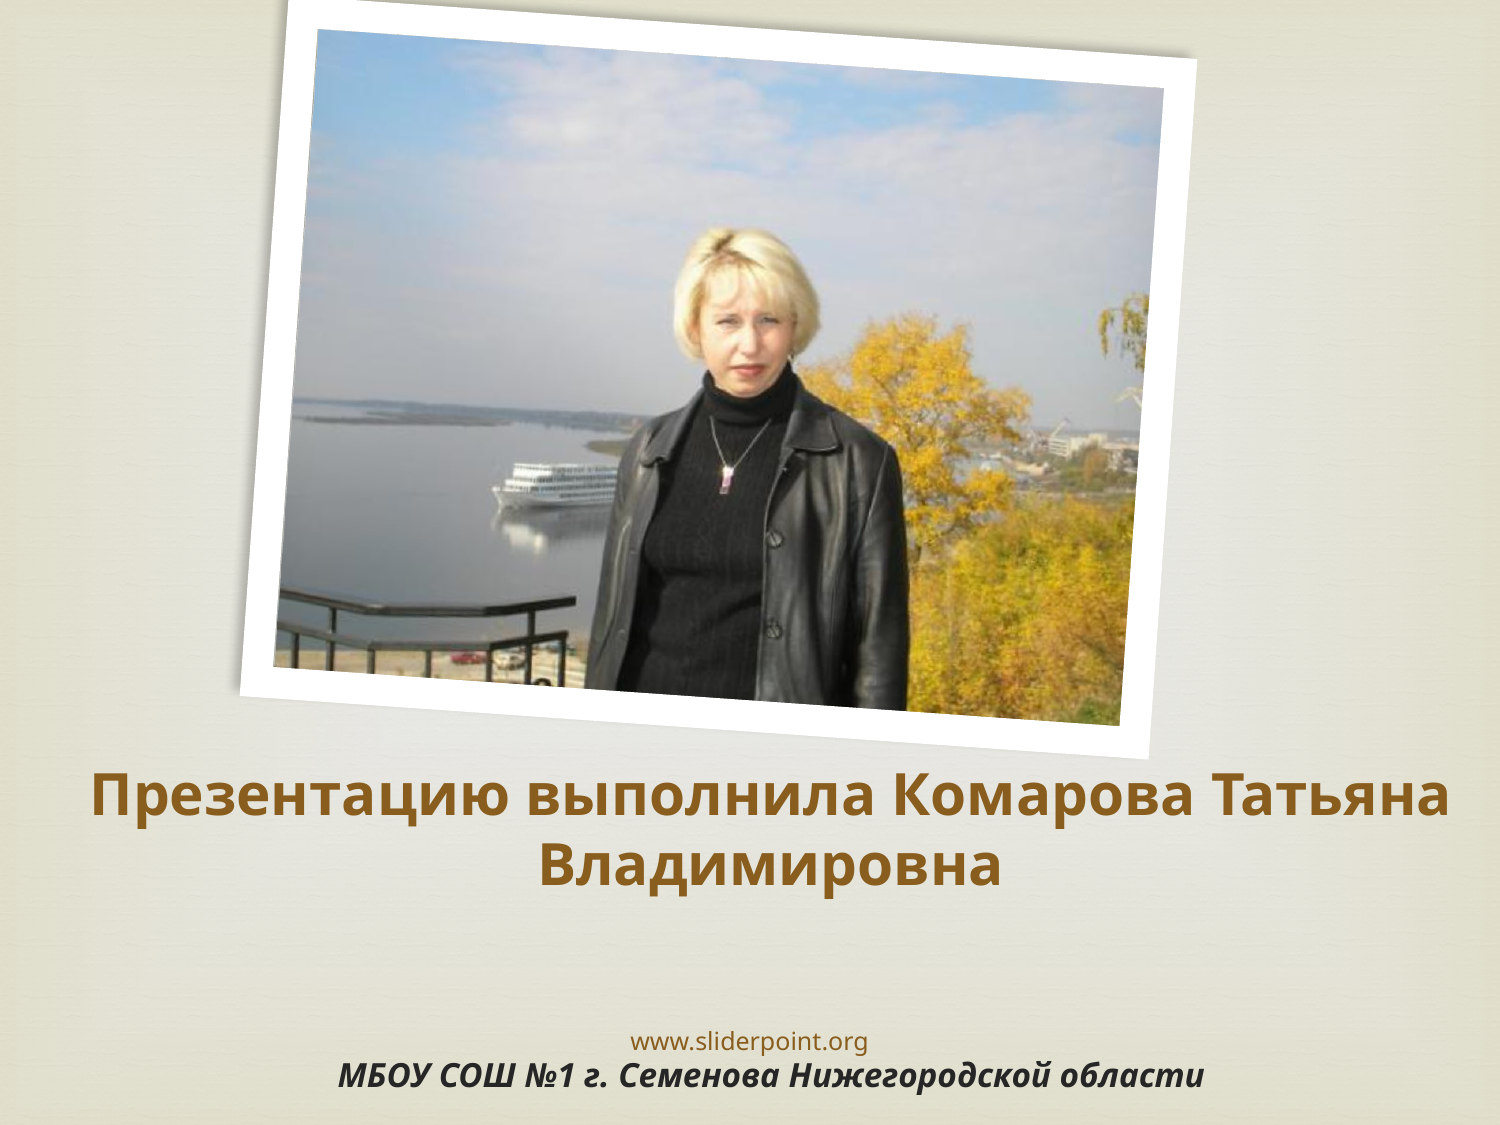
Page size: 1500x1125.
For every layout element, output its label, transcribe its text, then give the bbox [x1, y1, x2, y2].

footer www.sliderpoint.org [512, 1010, 988, 1071]
list МБОУ СОШ №1 г. Семенова Нижегородской области [135, 1046, 1409, 1125]
picture [275, 29, 1163, 726]
title Презентацию выполнила Комарова Татьяна Владимировна [41, 798, 1500, 905]
